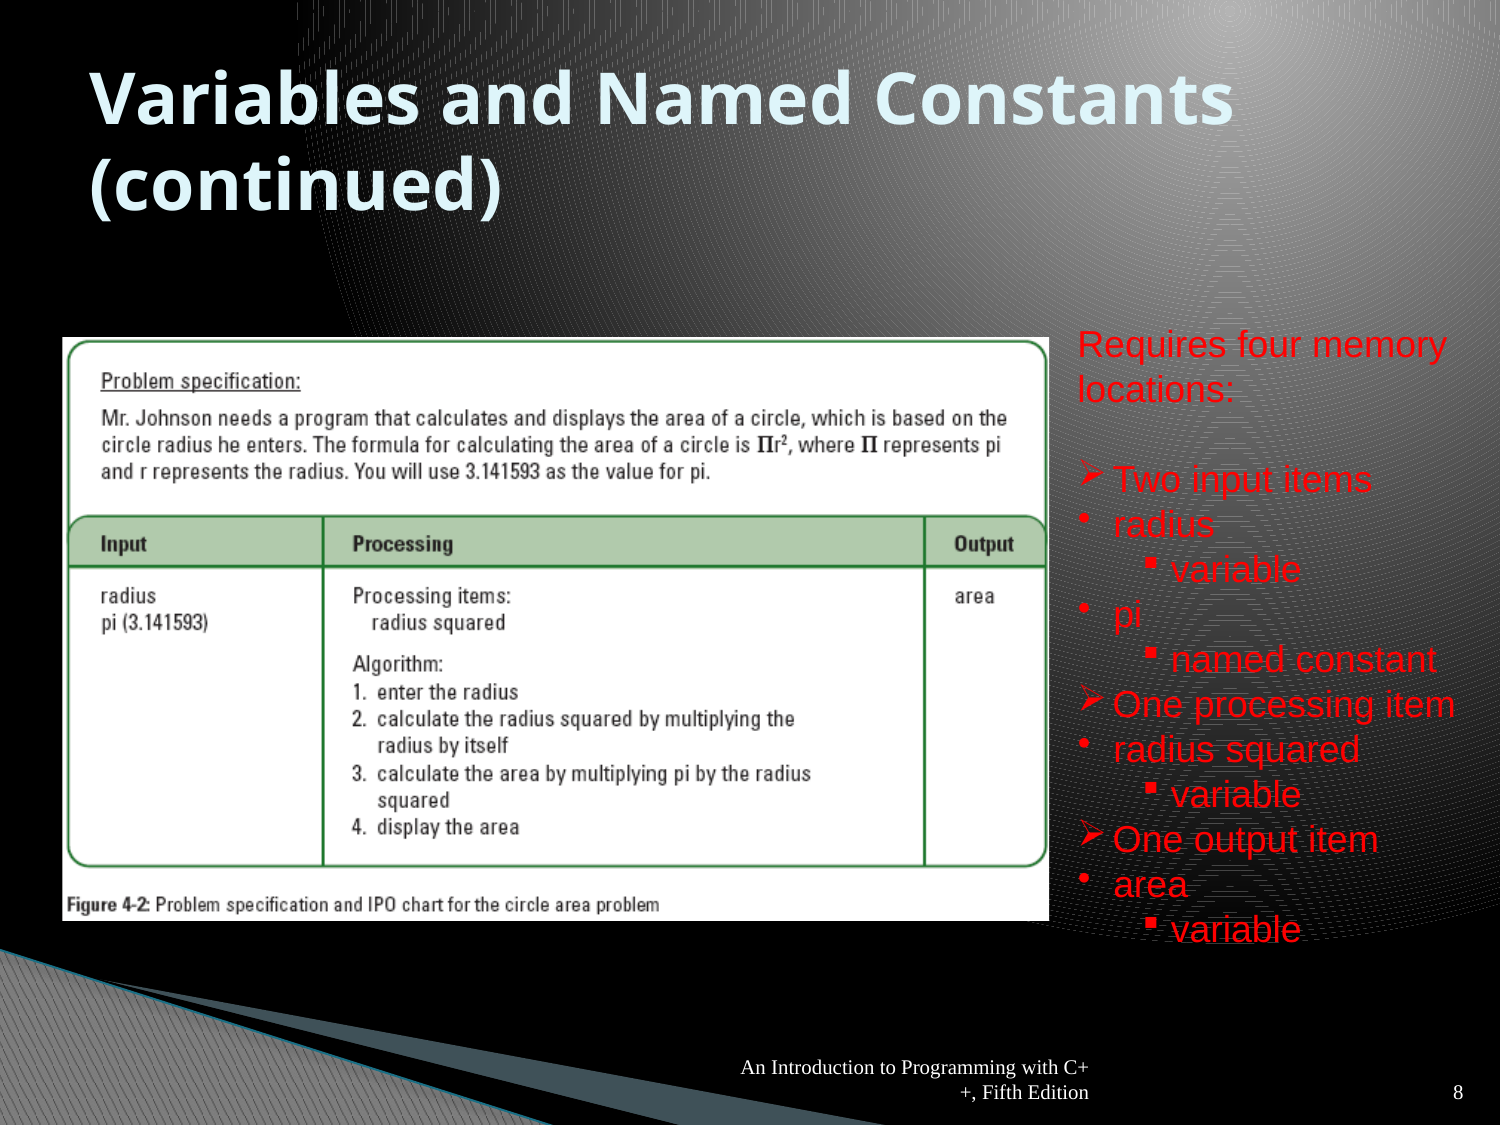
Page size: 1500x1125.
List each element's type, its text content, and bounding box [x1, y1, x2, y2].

picture [62, 337, 1050, 921]
text_box Requires four memory locations: Two input items radius variable pi named constant One processing item radius squared variable One output item area variable [1062, 312, 1488, 958]
title Variables and Named Constants (continued) [75, 45, 1425, 233]
footer An Introduction to Programming with C++, Fifth Edition [718, 1051, 1105, 1112]
picture [0, 952, 543, 1125]
slide_number 8 [1418, 1051, 1479, 1112]
